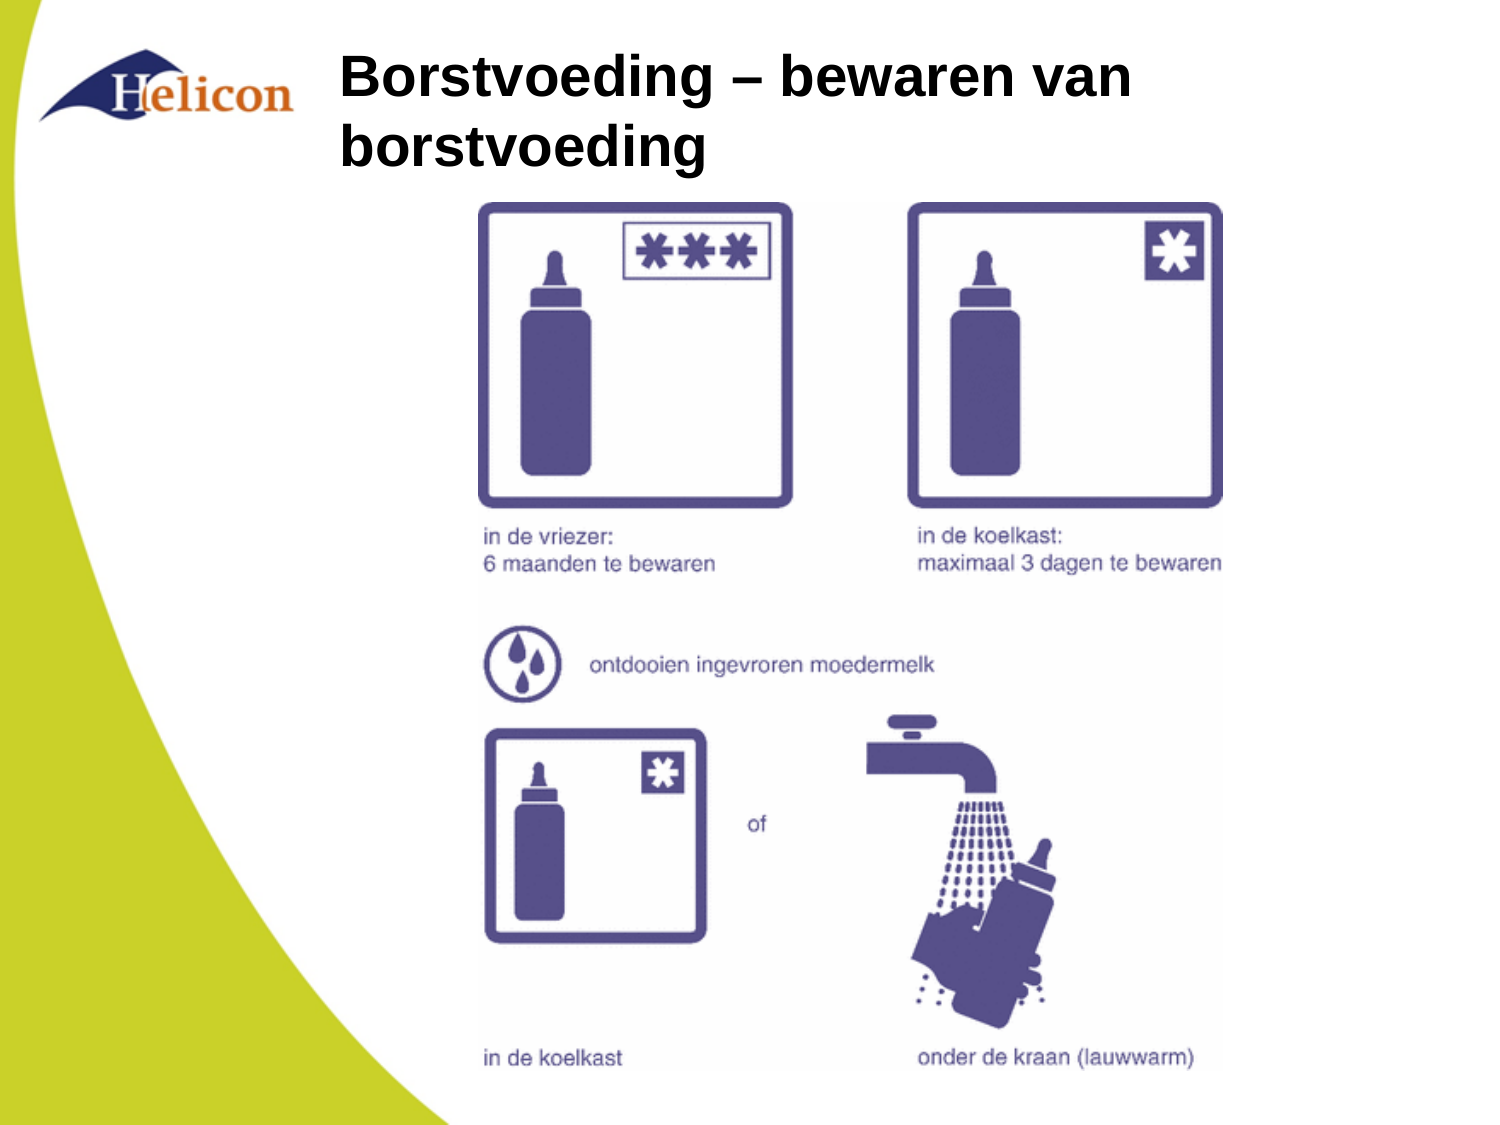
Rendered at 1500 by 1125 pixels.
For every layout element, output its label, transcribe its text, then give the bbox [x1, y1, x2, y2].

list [478, 201, 1223, 1071]
picture [0, 0, 1500, 1125]
title Borstvoeding – bewaren van borstvoeding [324, 54, 1415, 161]
